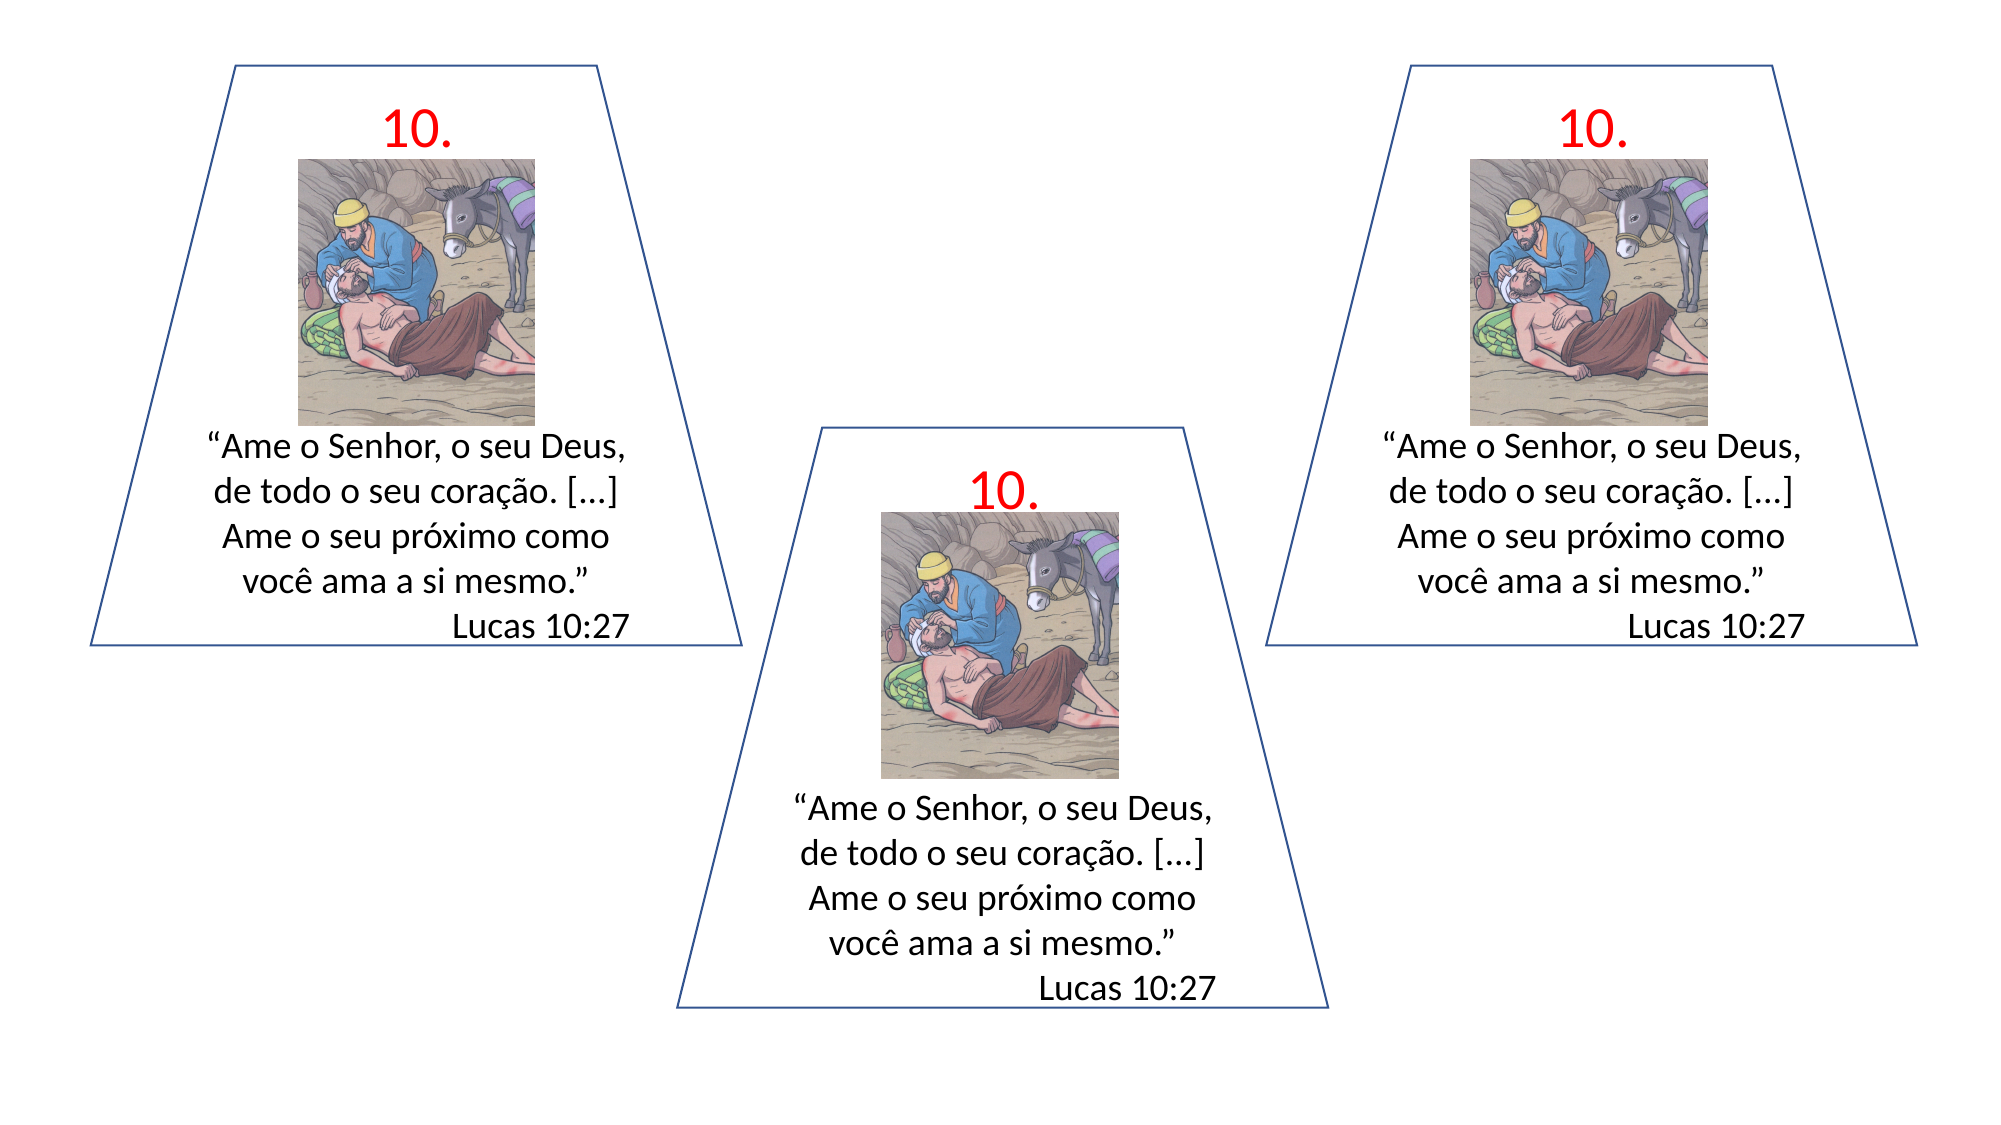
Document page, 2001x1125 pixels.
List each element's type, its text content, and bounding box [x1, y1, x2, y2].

text_box 10. [952, 444, 1056, 512]
picture [298, 159, 535, 426]
text_box 10. [365, 81, 470, 159]
picture [881, 512, 1119, 779]
text_box “Ame o Senhor, o seu Deus, de todo o seu coração. [...] Ame o seu próximo como você ama a si mesmo.” Lucas 10:27 [675, 426, 1330, 1009]
picture [1470, 159, 1708, 426]
text_box “Ame o Senhor, o seu Deus, de todo o seu coração. [...] Ame o seu próximo como você ama a si mesmo.” Lucas 10:27 [1264, 64, 1919, 647]
text_box 10. [1541, 81, 1645, 159]
text_box “Ame o Senhor, o seu Deus, de todo o seu coração. [...] Ame o seu próximo como você ama a si mesmo.” Lucas 10:27 [89, 64, 743, 647]
